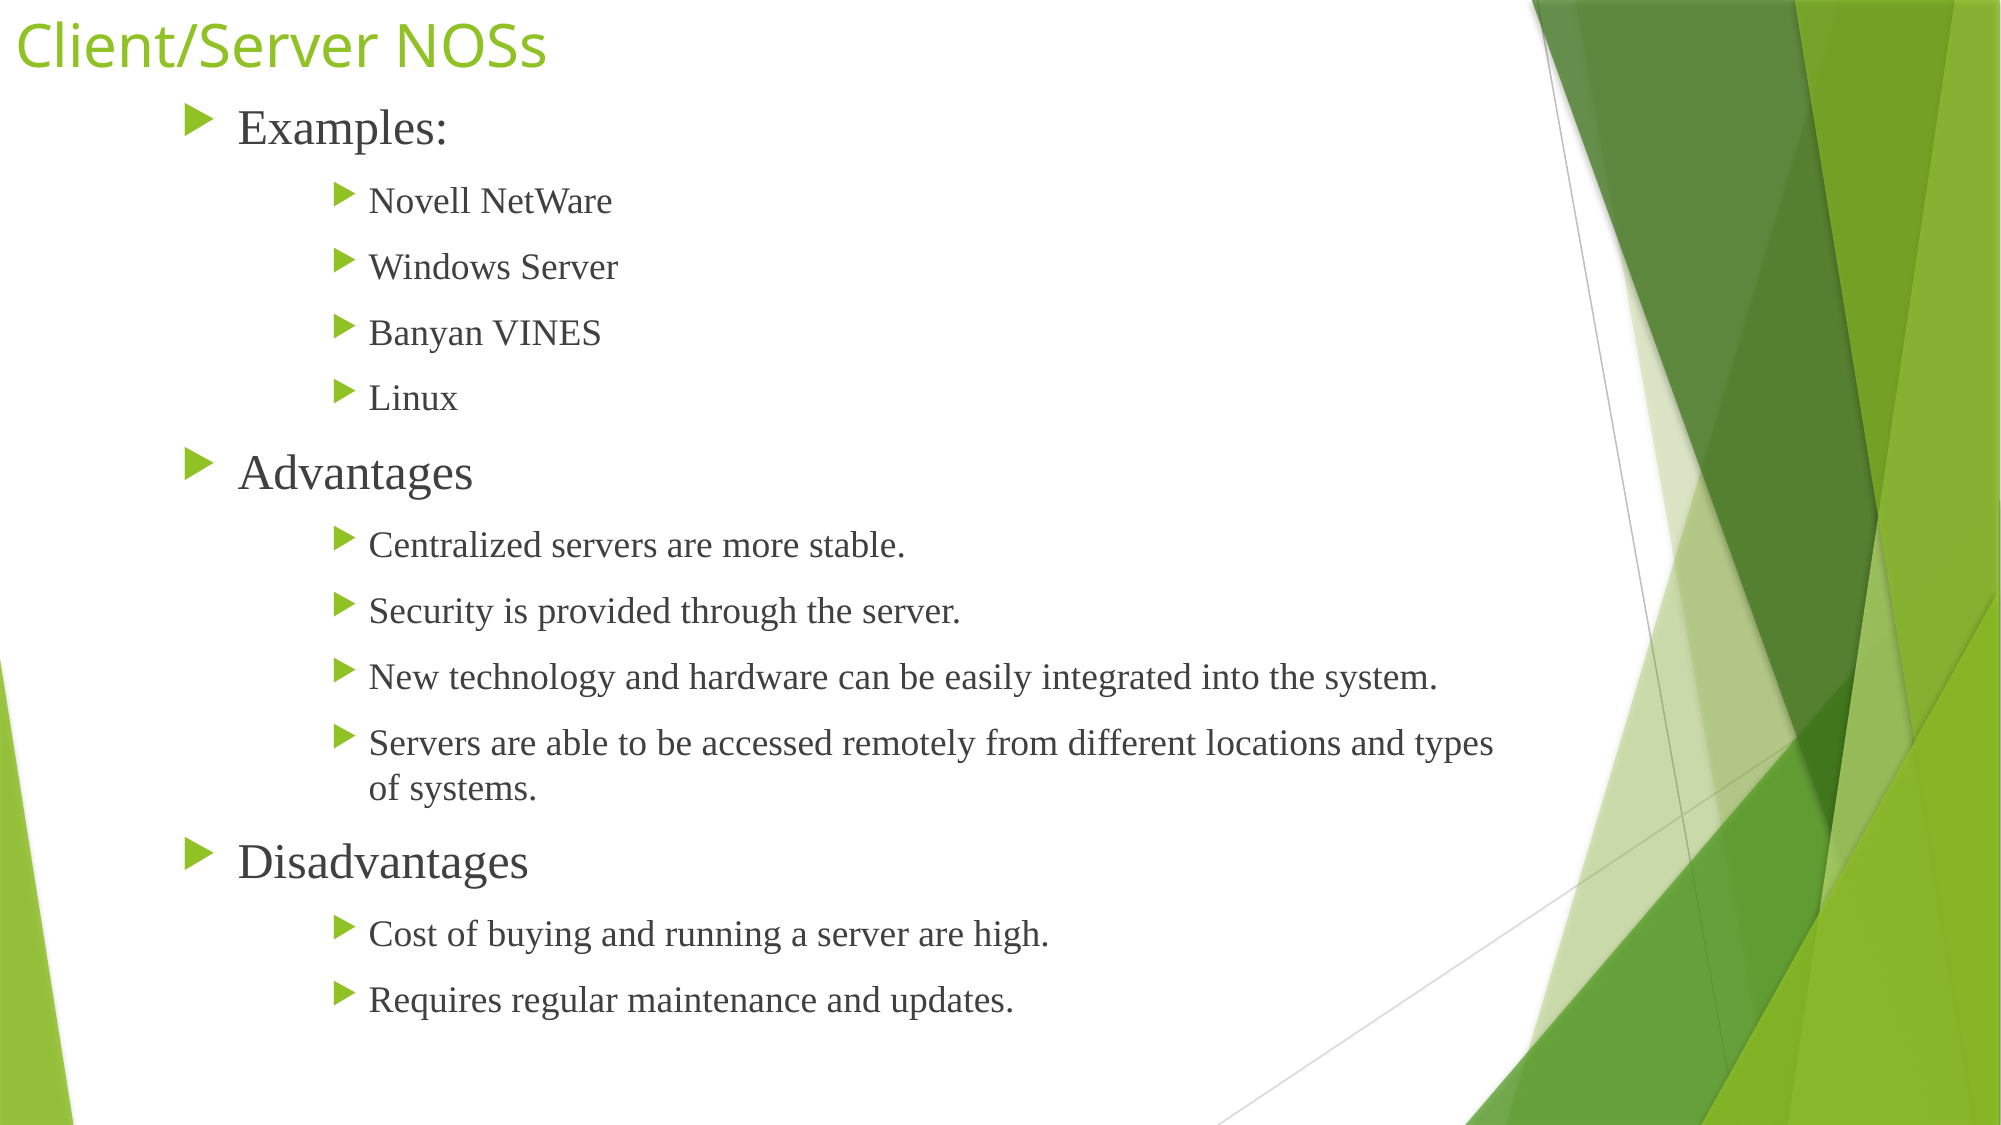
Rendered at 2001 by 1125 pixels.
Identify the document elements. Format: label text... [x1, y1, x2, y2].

title Client/Server NOSs [0, 0, 1350, 88]
list Examples: Novell NetWare Windows Server Banyan VINES Linux Advantages Centralized servers are more stable. Security is provided through the server. New technology and hardware can be easily integrated into the system. Servers are able to be accessed remotely from different locations and types of systems. Disadvantages Cost of buying and running a server are high. Requires regular maintenance and updates. [166, 87, 1517, 1000]
